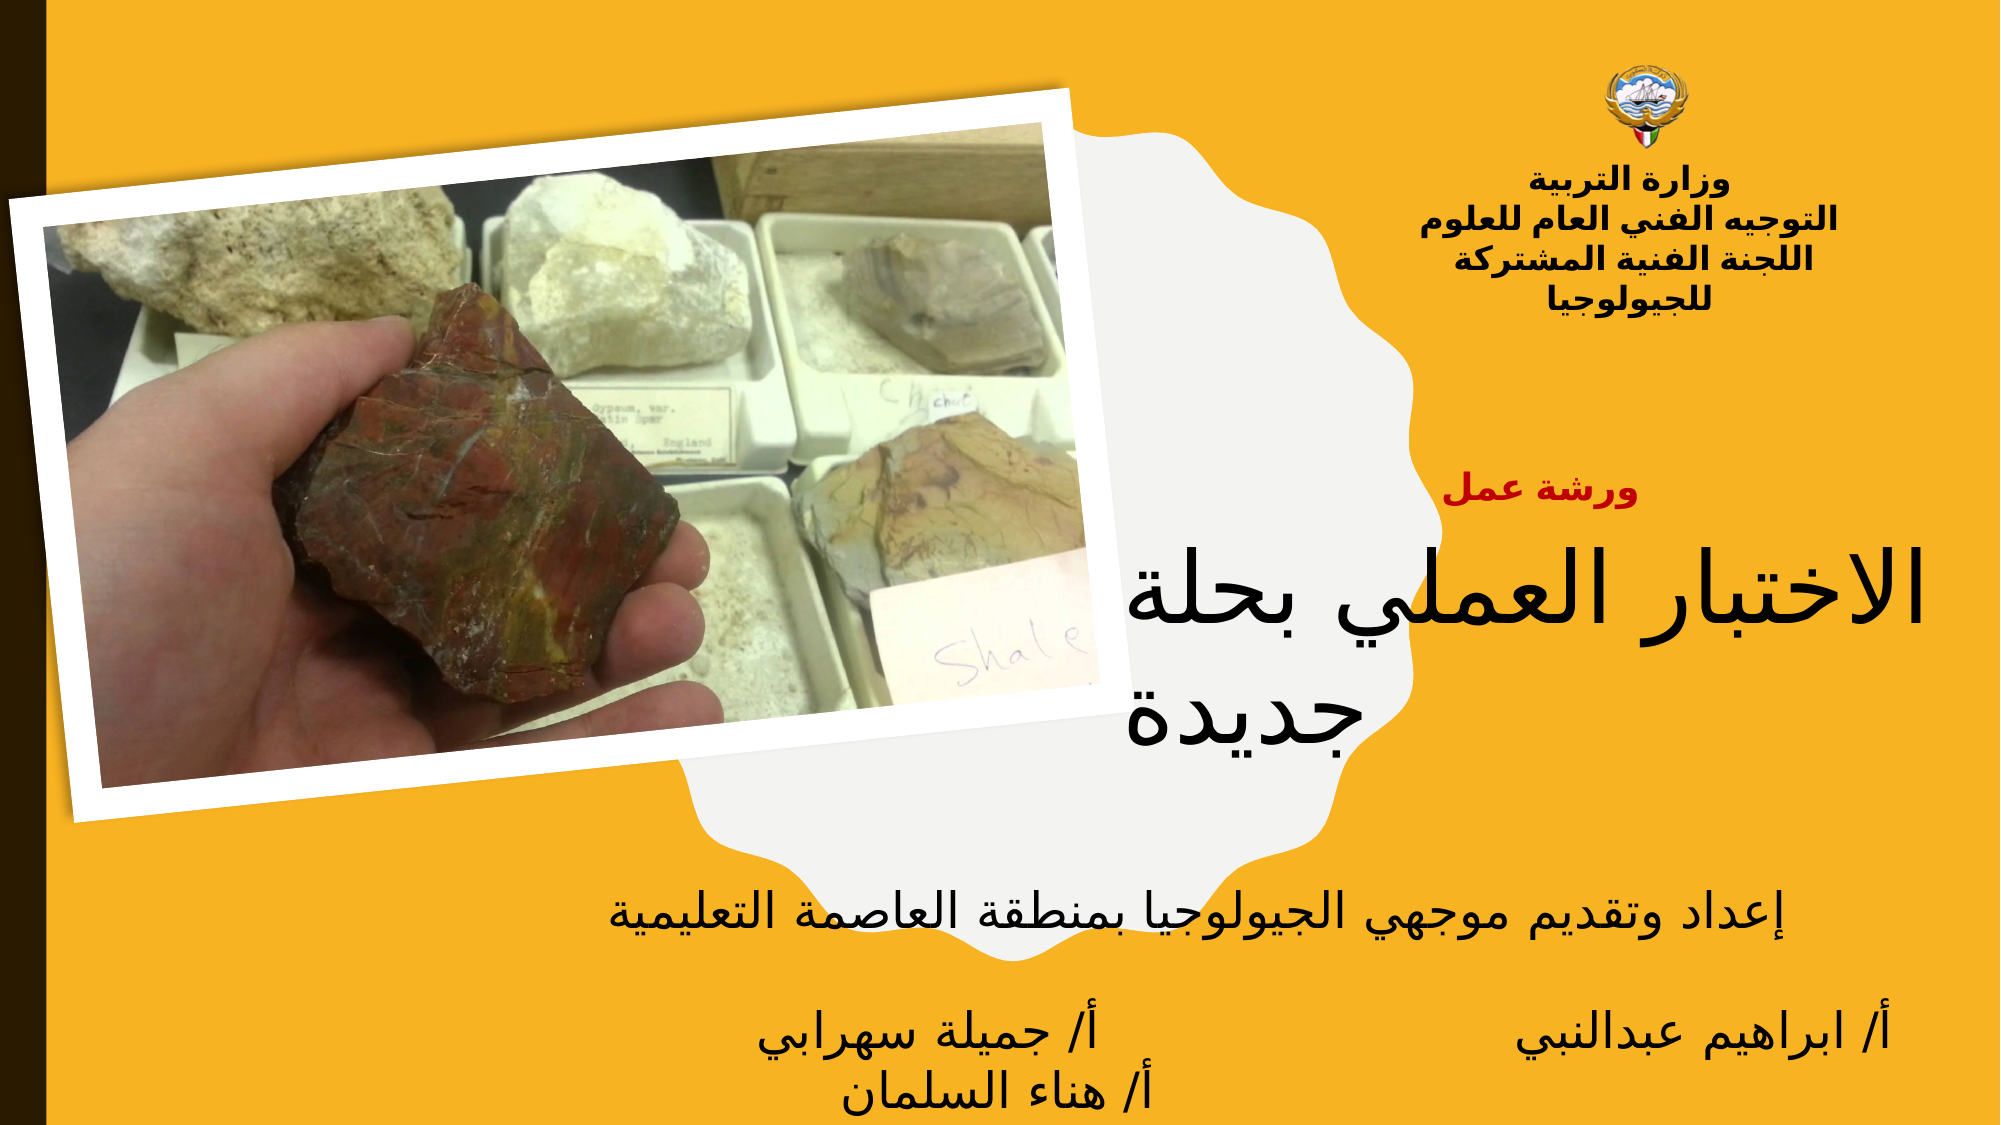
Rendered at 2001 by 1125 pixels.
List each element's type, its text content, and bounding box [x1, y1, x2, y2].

text_box الاختبار العملي بحلة جديدة [1107, 515, 2000, 771]
text_box إعداد وتقديم موجهي الجيولوجيا بمنطقة العاصمة التعليمية أ/ ابراهيم عبدالنبي أ/ جميلة سهرابي أ/ هناء السلمان [481, 871, 1914, 1125]
picture [1593, 60, 1697, 150]
text_box ورشة عمل [1398, 455, 1683, 515]
picture [44, 123, 1100, 788]
text_box وزارة التربية التوجيه الفني العام للعلوم اللجنة الفنية المشتركة للجيولوجيا [1381, 149, 1887, 325]
